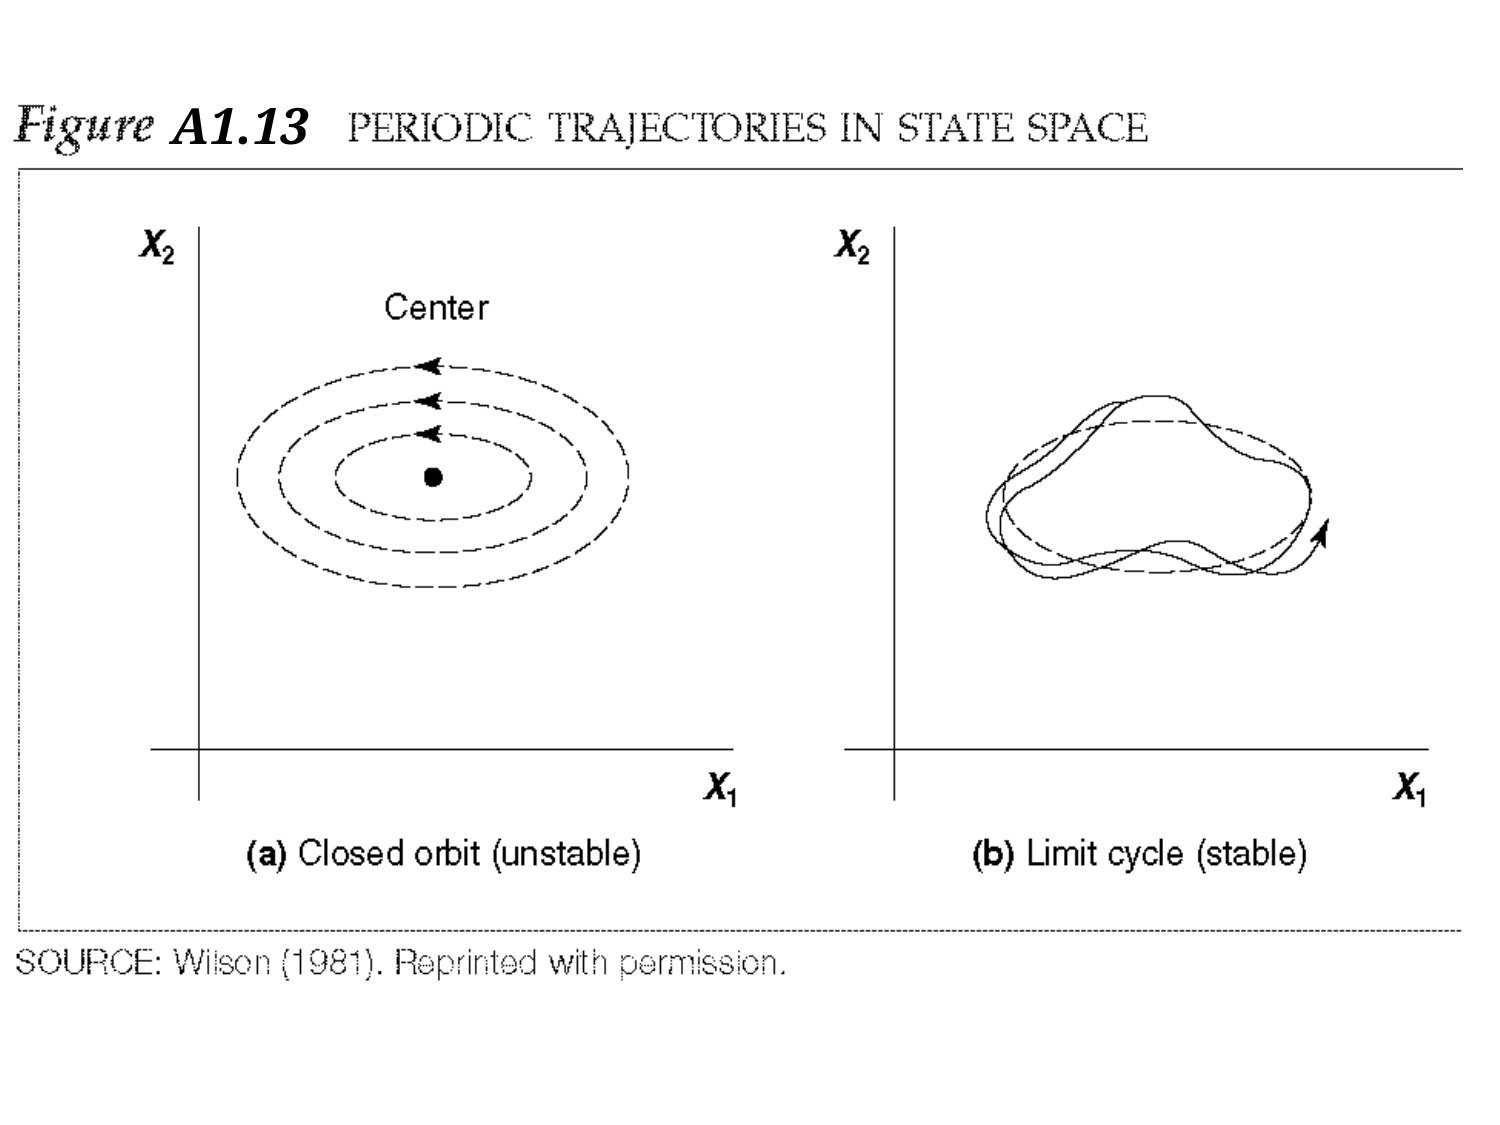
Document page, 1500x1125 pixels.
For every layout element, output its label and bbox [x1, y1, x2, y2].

picture [0, 76, 1463, 1026]
